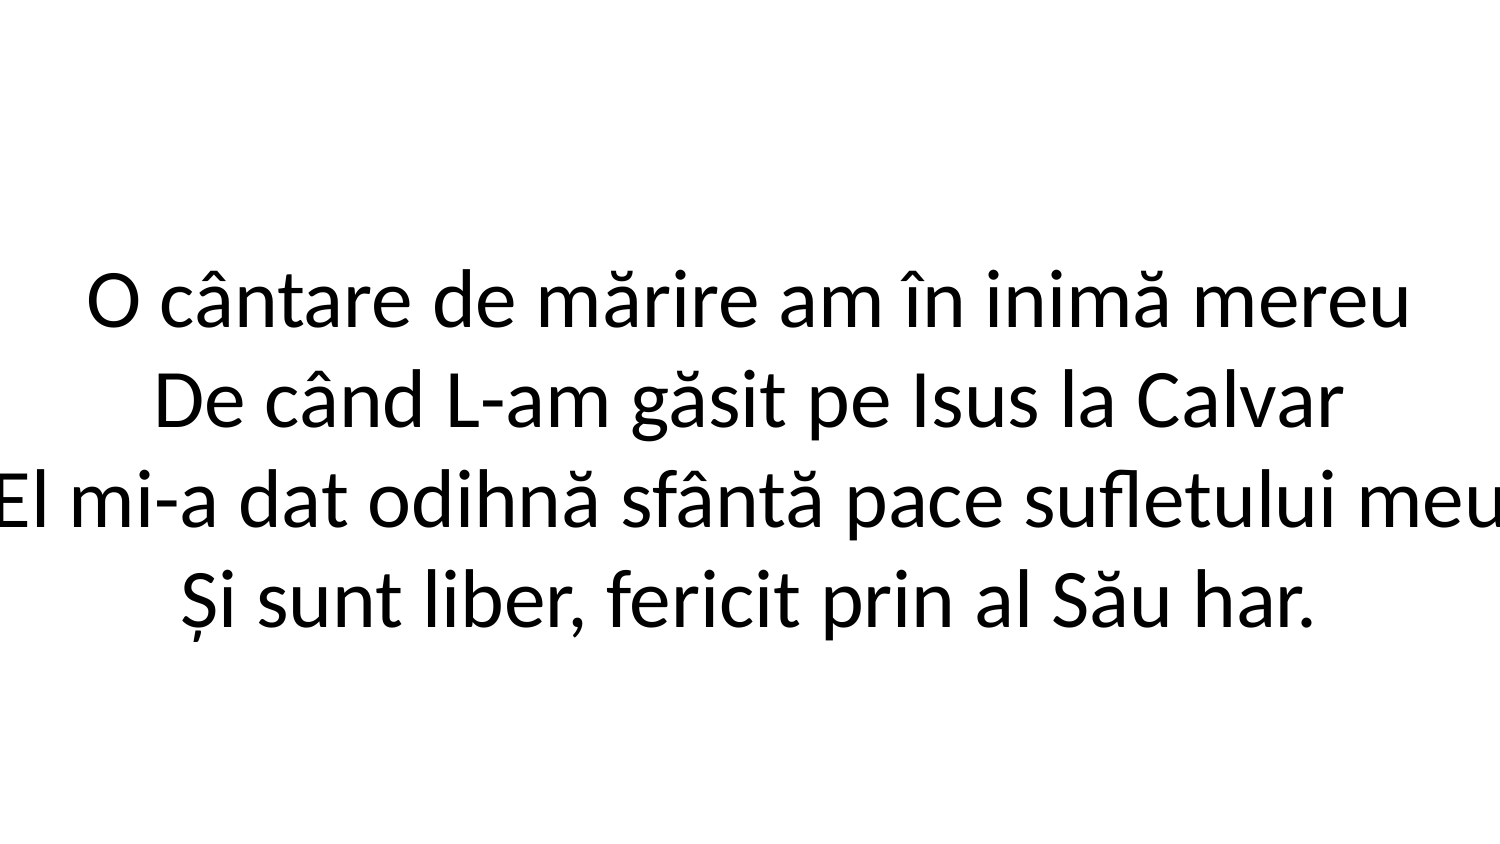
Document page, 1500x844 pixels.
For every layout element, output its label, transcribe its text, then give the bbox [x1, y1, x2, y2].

text_box O cântare de mărire am în inimă mereu De când L-am găsit pe Isus la Calvar El mi-a dat odihnă sfântă pace sufletului meu Și sunt liber, fericit prin al Său har. [0, 192, 1500, 652]
